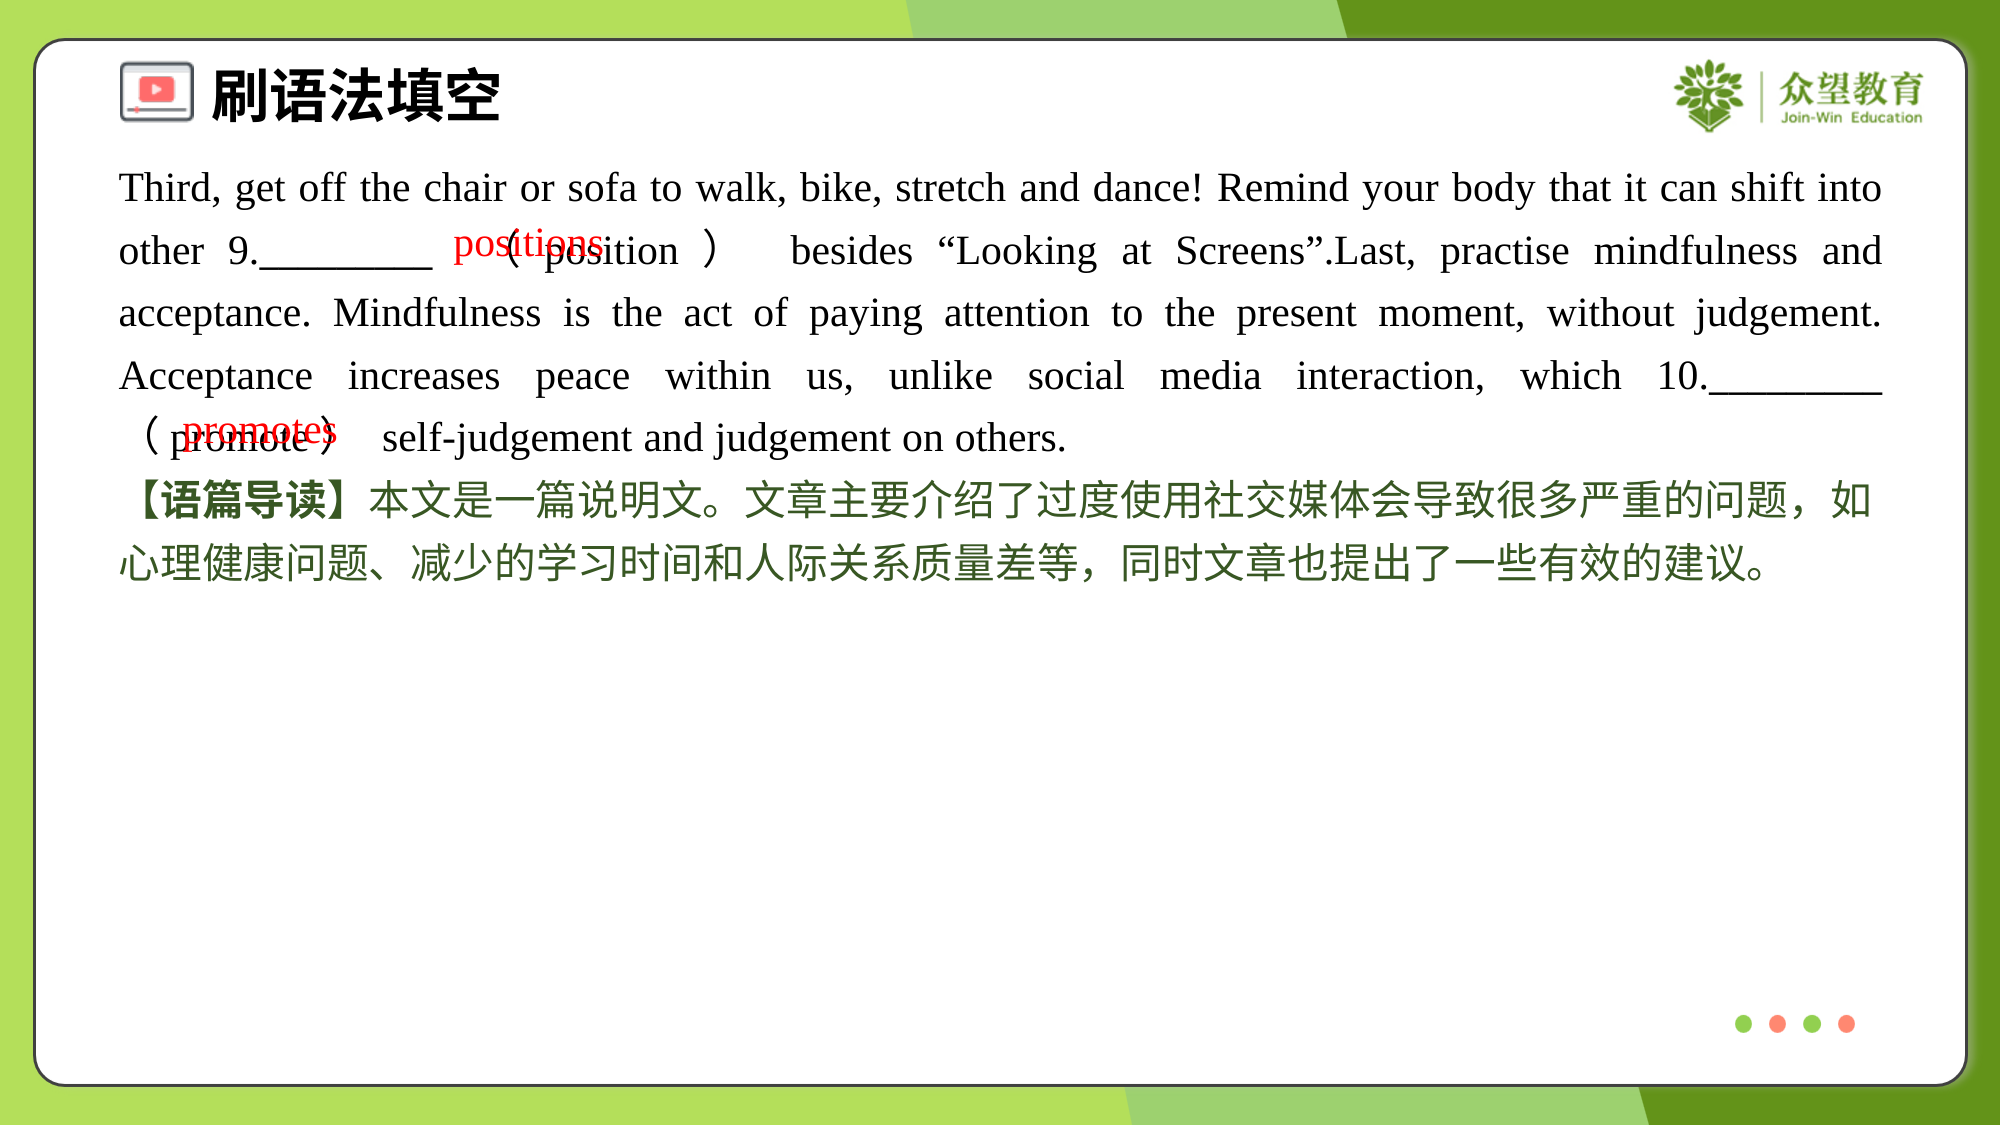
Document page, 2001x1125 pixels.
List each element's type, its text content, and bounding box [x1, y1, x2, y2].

picture [0, 0, 2000, 1125]
text_box promotes [178, 389, 343, 447]
text_box positions [449, 201, 609, 260]
text_box Third, get off the chair or sofa to walk, bike, stretch and dance! Remind your body that it can shift into other 9._________ （position） besides “Looking at Screens”.Last, practise mindfulness and acceptance. Mindfulness is the act of paying attention to the present moment, without judgement. Acceptance increases peace within us, unlike social media interaction, which 10._________ （promote） self-judgement and judgement on others. [118, 147, 1883, 455]
text_box 【语篇导读】本文是一篇说明文。文章主要介绍了过度使用社交媒体会导致很多严重的问题，如心理健康问题、减少的学习时间和人际关系质量差等，同时文章也提出了一些有效的建议。 [118, 461, 1883, 582]
